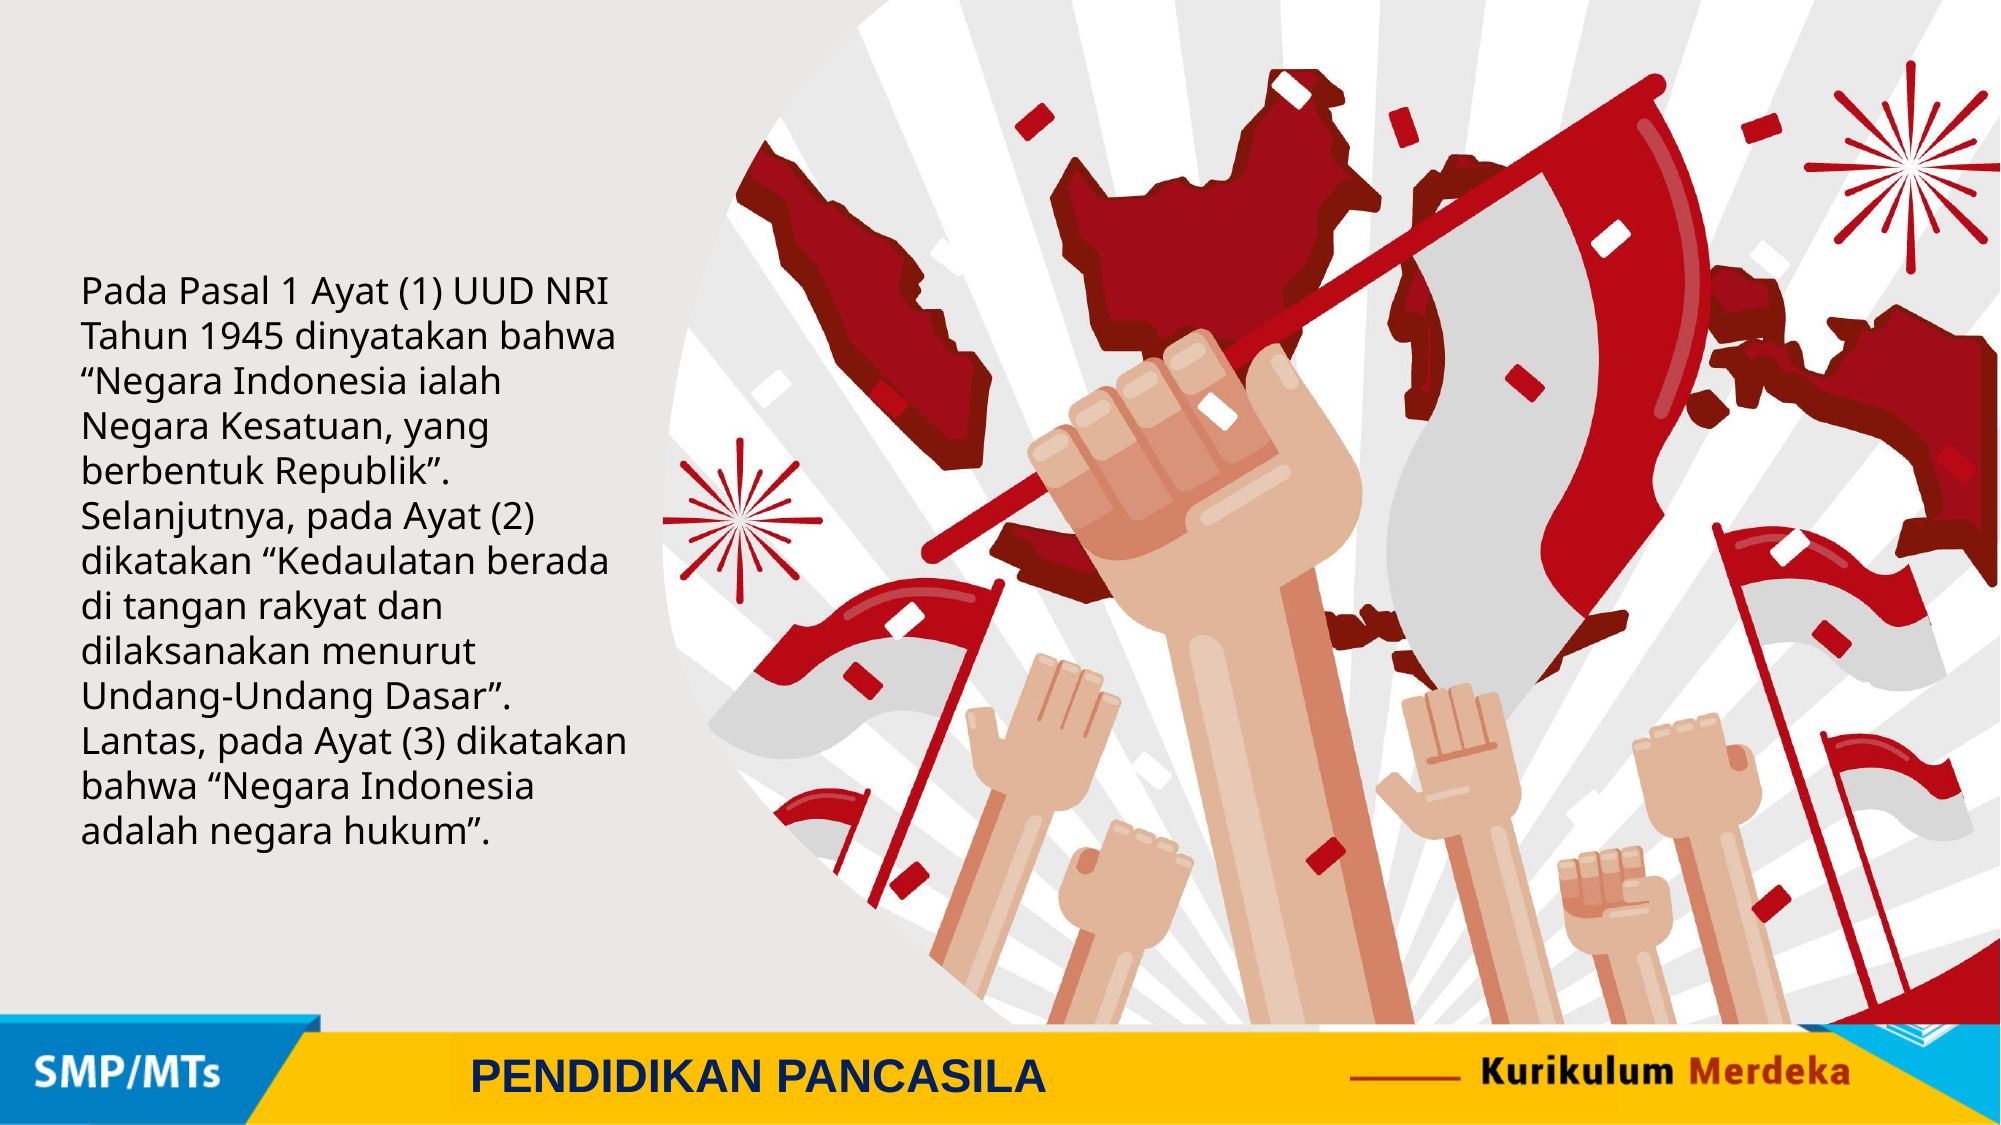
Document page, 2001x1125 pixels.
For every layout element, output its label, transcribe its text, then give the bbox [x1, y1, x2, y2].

text_box [0, 0, 662, 940]
text_box Pada Pasal 1 Ayat (1) UUD NRI Tahun 1945 dinyatakan bahwa “Negara Indonesia ialah Negara Kesatuan, yang berbentuk Republik”. Selanjutnya, pada Ayat (2) dikatakan “Kedaulatan berada di tangan rakyat dan dilaksanakan menurut Undang-Undang Dasar”. Lantas, pada Ayat (3) dikatakan bahwa “Negara Indonesia adalah negara hukum”. [65, 259, 654, 860]
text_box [0, 940, 2000, 1125]
picture [662, 0, 2000, 1025]
